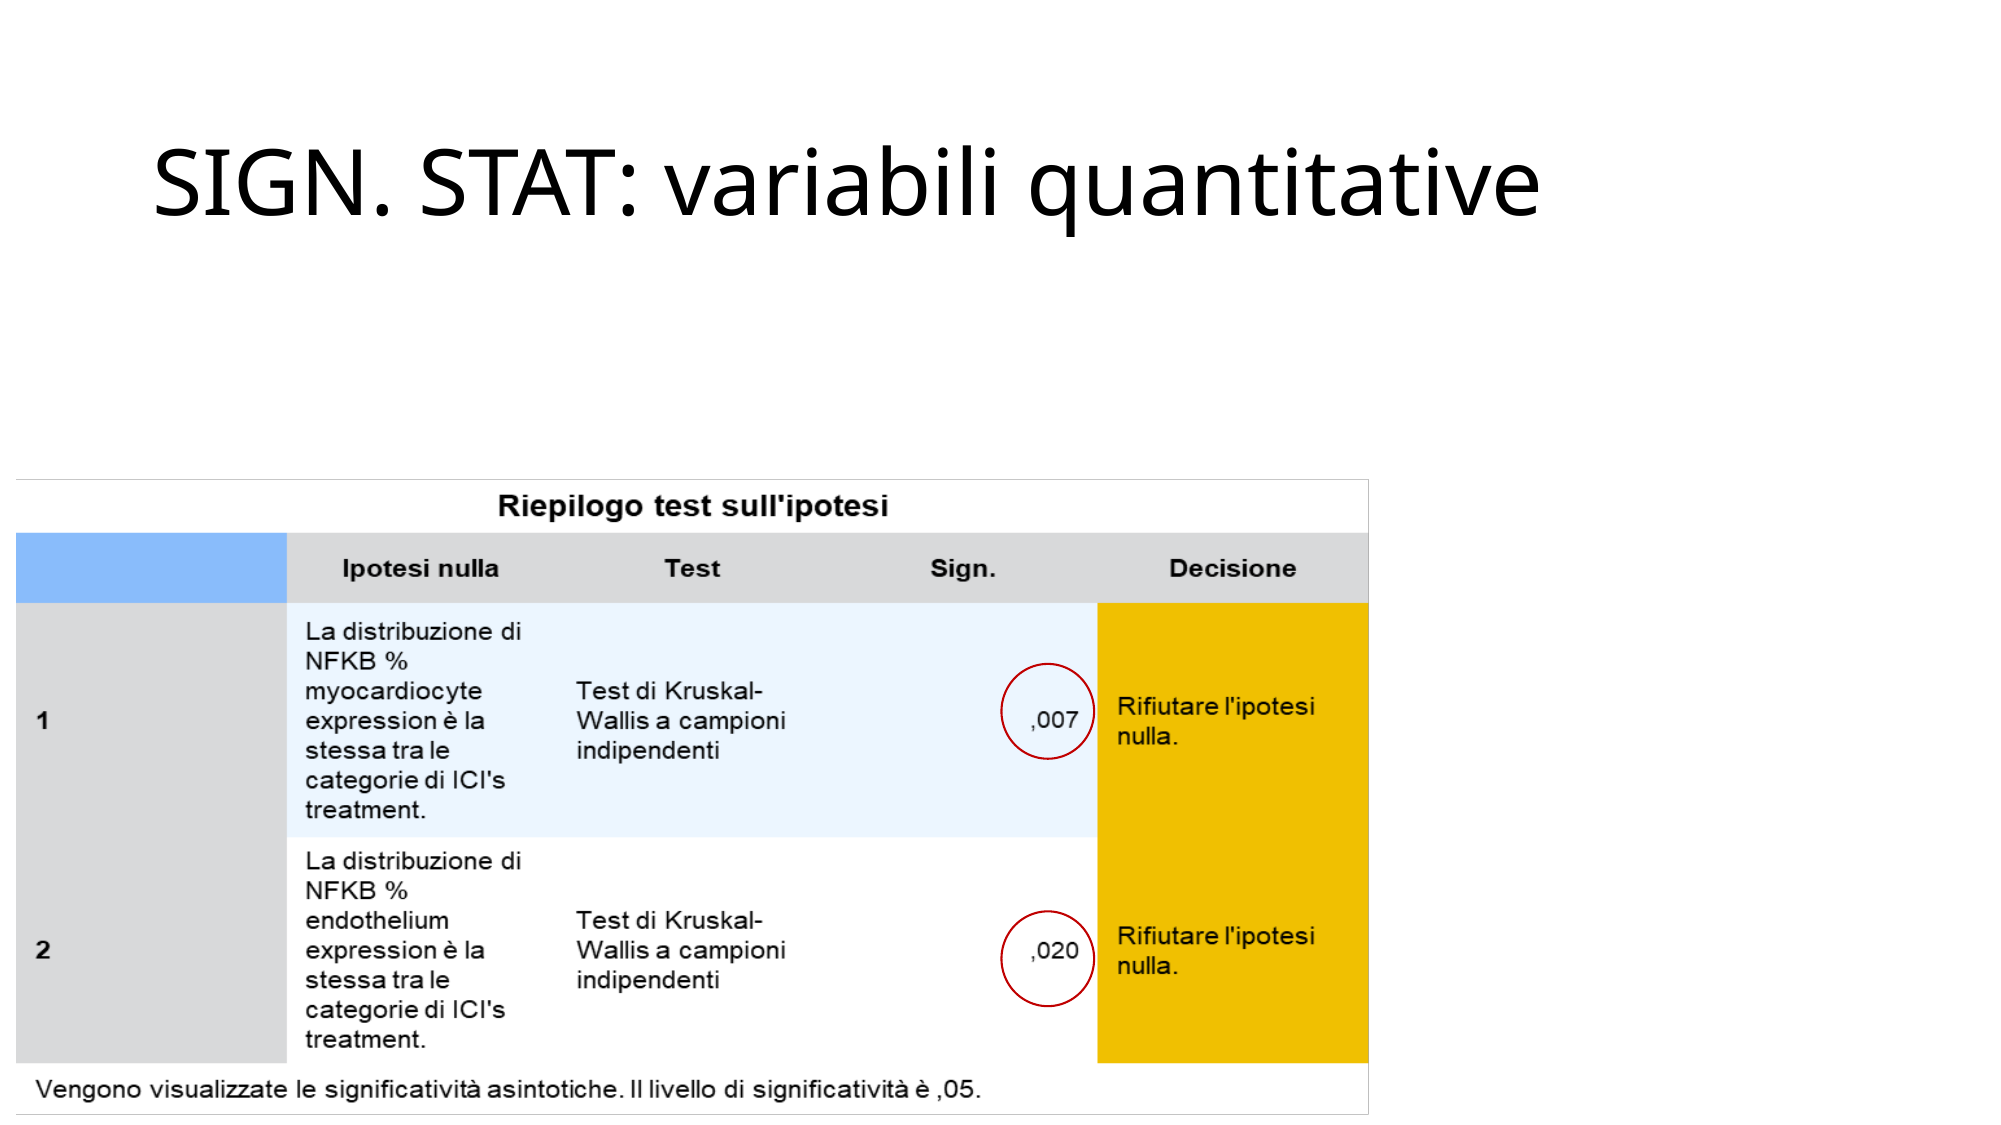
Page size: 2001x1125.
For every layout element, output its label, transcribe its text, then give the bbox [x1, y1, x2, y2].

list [16, 477, 1370, 1118]
title SIGN. STAT: variabili quantitative [137, 94, 1575, 278]
